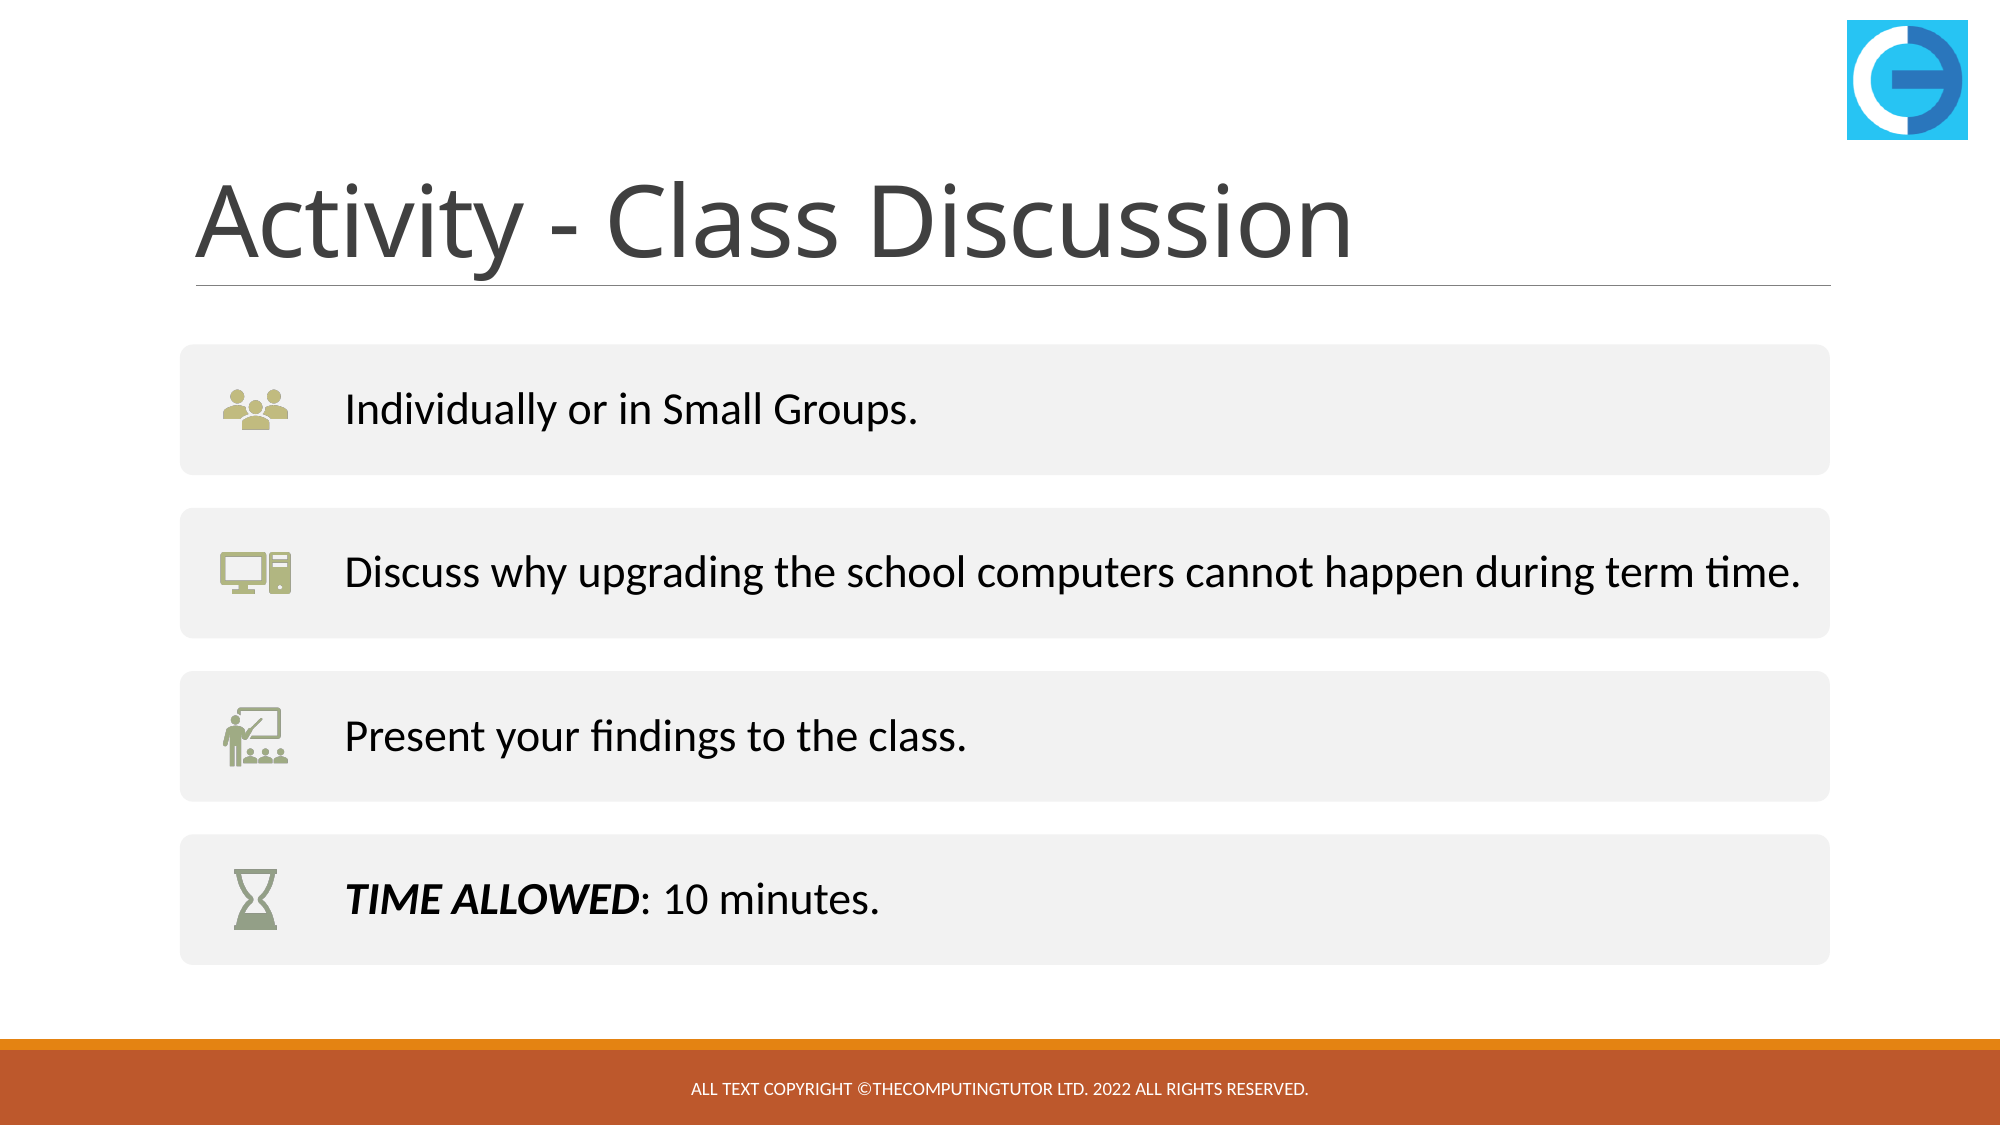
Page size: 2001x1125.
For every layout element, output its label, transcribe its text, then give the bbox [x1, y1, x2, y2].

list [179, 343, 1831, 966]
title Activity - Class Discussion [180, 47, 1830, 285]
footer All text copyright ©TheComputingTutor Ltd. 2022 All rights Reserved. [604, 1059, 1396, 1120]
picture [1847, 20, 1968, 140]
